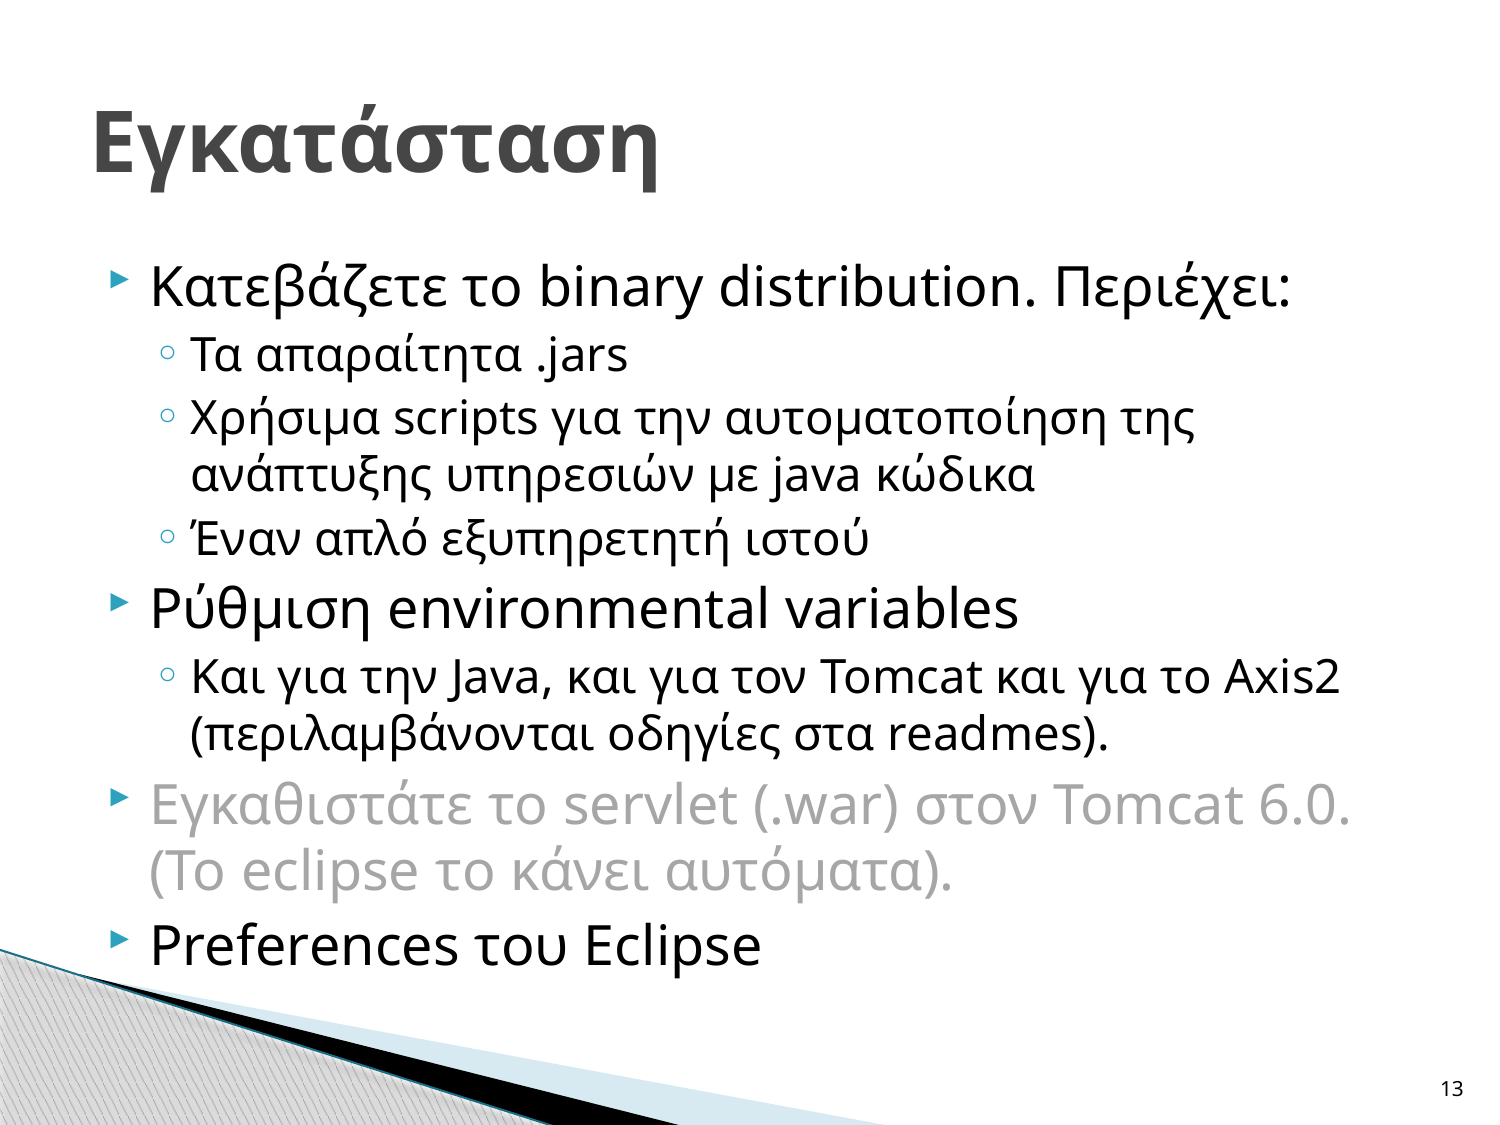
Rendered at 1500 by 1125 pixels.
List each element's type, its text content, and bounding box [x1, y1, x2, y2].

title Εγκατάσταση [75, 45, 1425, 233]
list Κατεβάζετε το binary distribution. Περιέχει: Τα απαραίτητα .jars Χρήσιμα scripts για την αυτοματοποίηση της ανάπτυξης υπηρεσιών με java κώδικα Έναν απλό εξυπηρετητή ιστού Ρύθμιση environmental variables Και για την Java, και για τον Tomcat και για το Axis2 (περιλαμβάνονται οδηγίες στα readmes). Εγκαθιστάτε το servlet (.war) στον Tomcat 6.0. (To eclipse το κάνει αυτόματα). Preferences του Eclipse [75, 243, 1425, 986]
slide_number 13 [1418, 1051, 1479, 1112]
